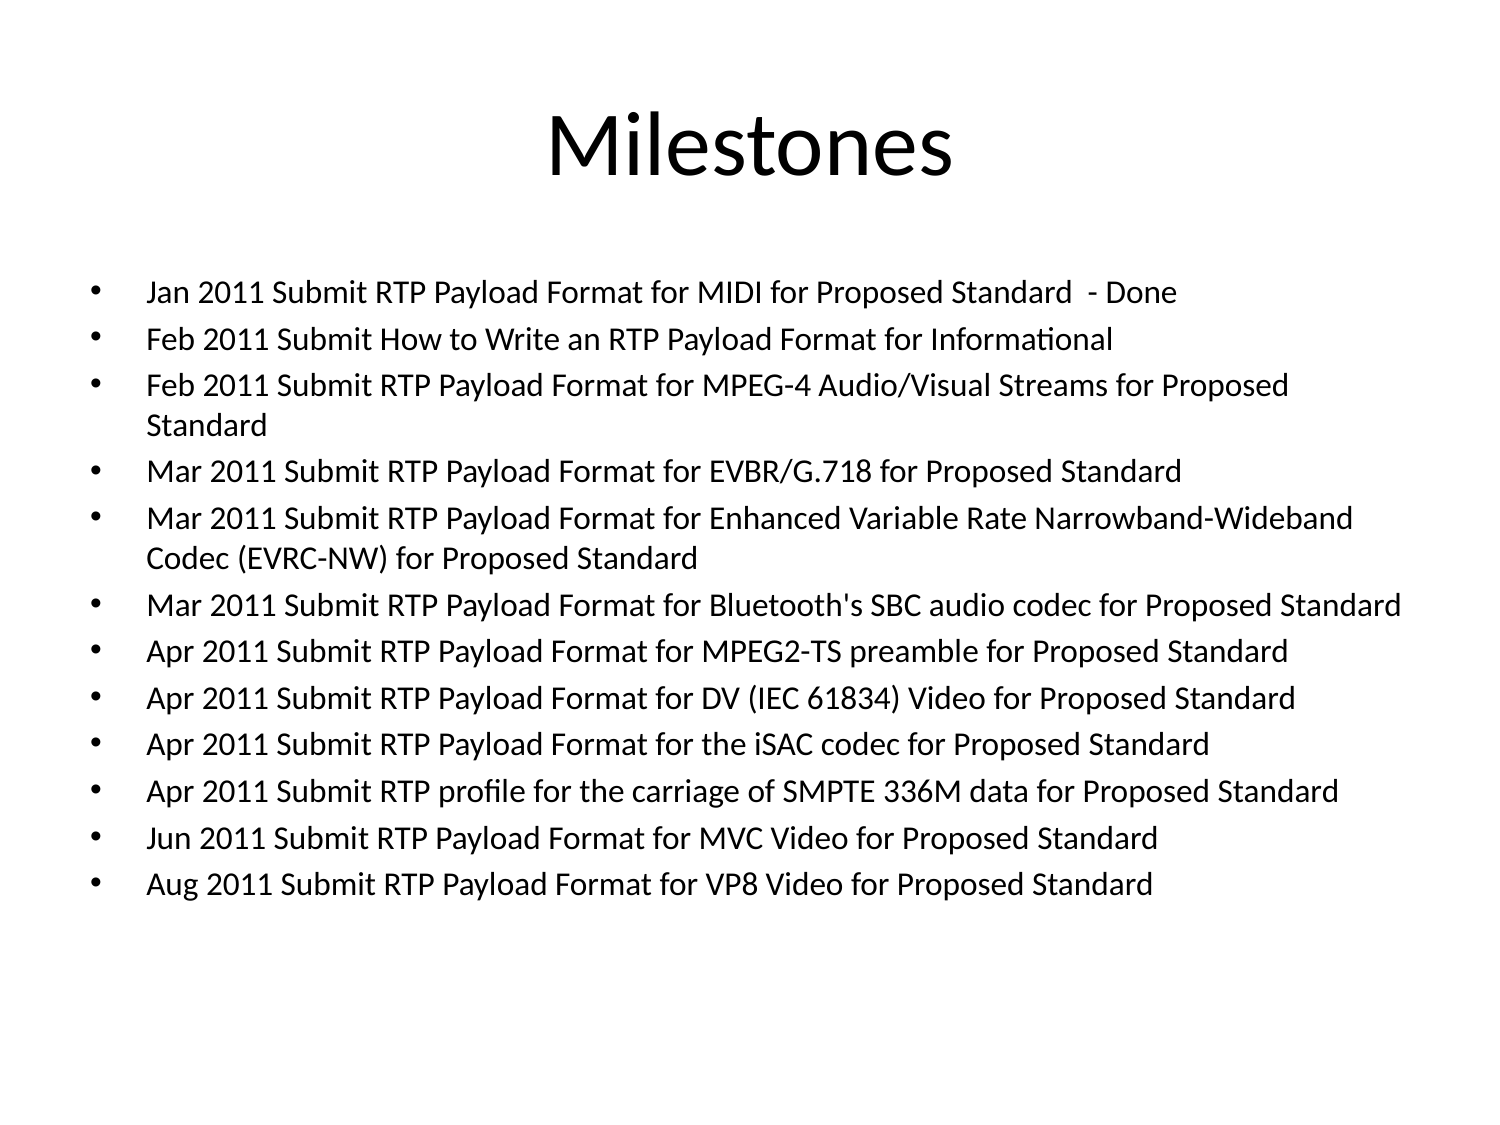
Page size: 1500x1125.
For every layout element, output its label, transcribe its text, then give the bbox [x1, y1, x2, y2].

title Milestones [74, 44, 1426, 233]
list Jan 2011 Submit RTP Payload Format for MIDI for Proposed Standard - Done Feb 2011 Submit How to Write an RTP Payload Format for Informational Feb 2011 Submit RTP Payload Format for MPEG-4 Audio/Visual Streams for Proposed Standard Mar 2011 Submit RTP Payload Format for EVBR/G.718 for Proposed Standard Mar 2011 Submit RTP Payload Format for Enhanced Variable Rate Narrowband-Wideband Codec (EVRC-NW) for Proposed Standard Mar 2011 Submit RTP Payload Format for Bluetooth's SBC audio codec for Proposed Standard Apr 2011 Submit RTP Payload Format for MPEG2-TS preamble for Proposed Standard Apr 2011 Submit RTP Payload Format for DV (IEC 61834) Video for Proposed Standard Apr 2011 Submit RTP Payload Format for the iSAC codec for Proposed Standard Apr 2011 Submit RTP profile for the carriage of SMPTE 336M data for Proposed Standard Jun 2011 Submit RTP Payload Format for MVC Video for Proposed Standard Aug 2011 Submit RTP Payload Format for VP8 Video for Proposed Standard [74, 262, 1426, 1006]
